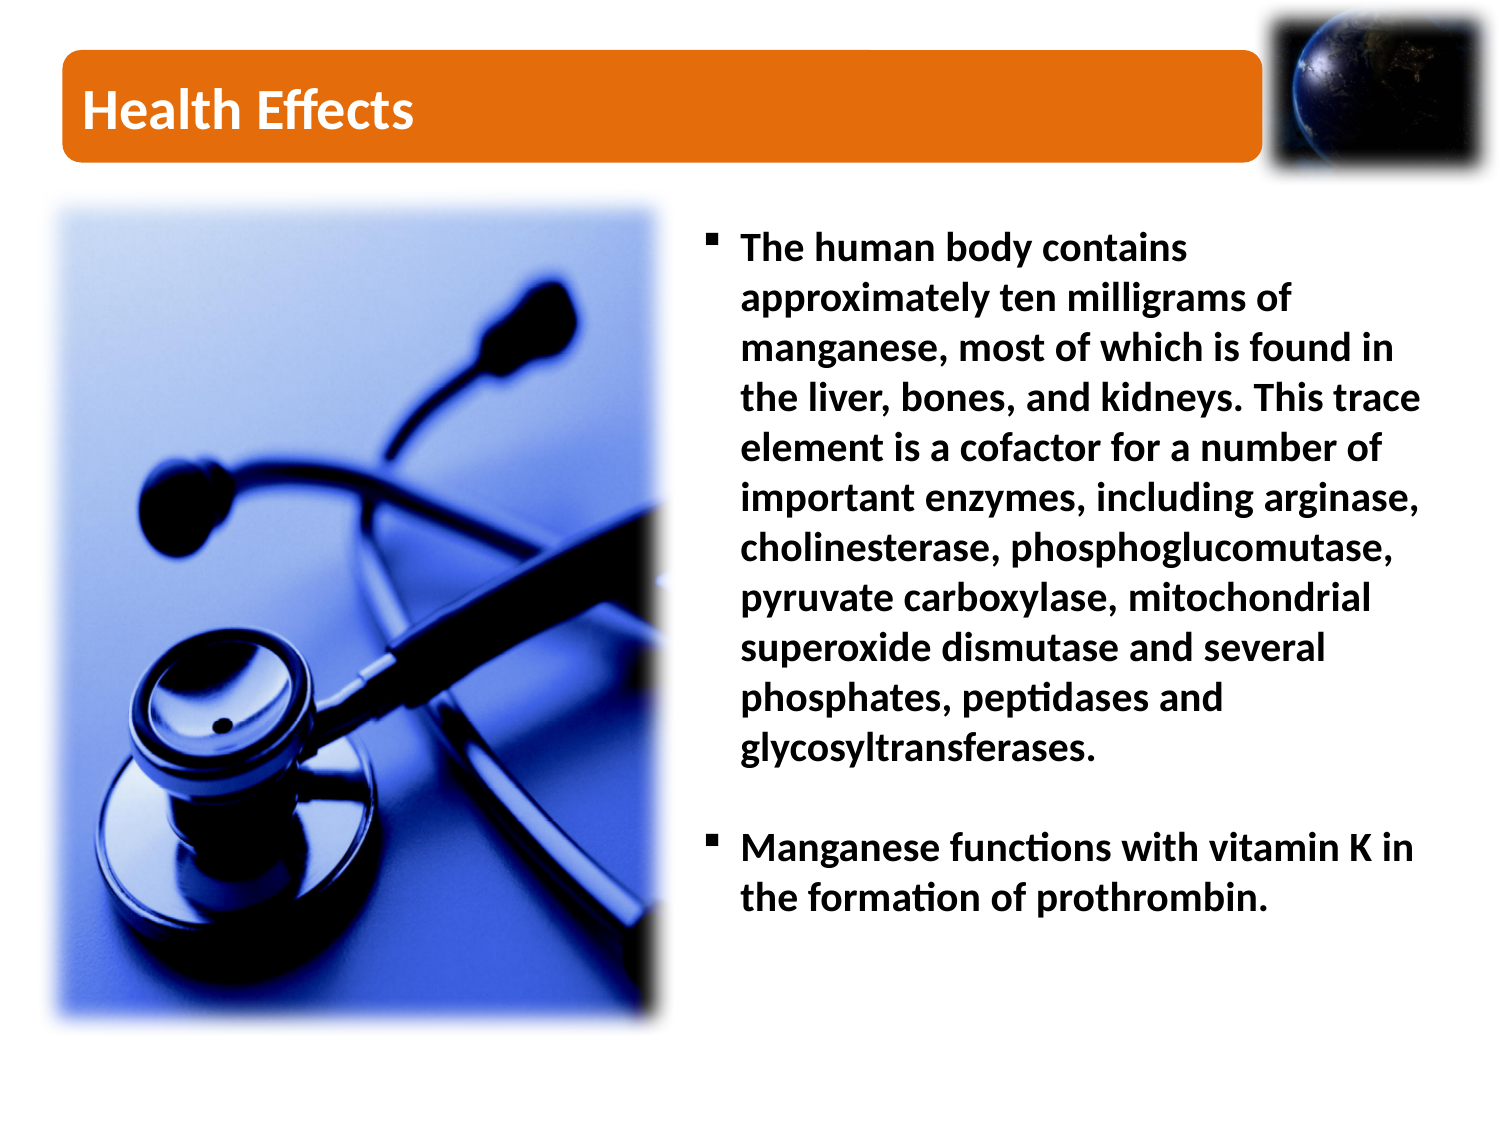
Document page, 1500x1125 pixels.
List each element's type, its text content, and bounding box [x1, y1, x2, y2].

text_box Health Effects [60, 47, 1246, 165]
picture [1251, 0, 1500, 188]
text_box The human body contains approximately ten milligrams of manganese, most of which is found in the liver, bones, and kidneys. This trace element is a cofactor for a number of important enzymes, including arginase, cholinesterase, phosphoglucomutase, pyruvate carboxylase, mitochondrial superoxide dismutase and several phosphates, peptidases and glycosyltransferases. Manganese functions with vitamin K in the formation of prothrombin. [687, 212, 1438, 788]
picture [37, 187, 676, 1038]
